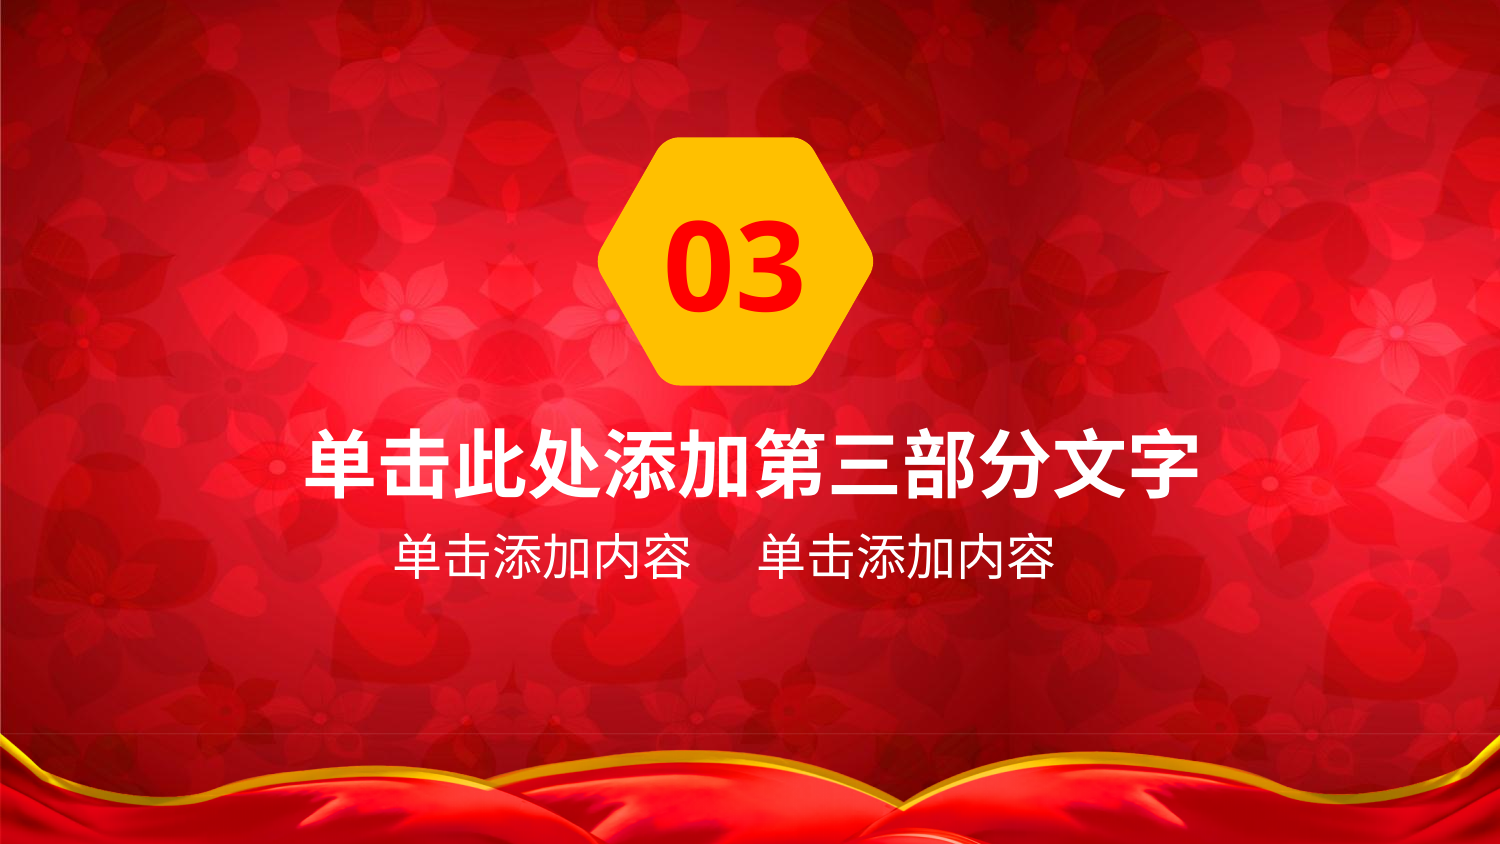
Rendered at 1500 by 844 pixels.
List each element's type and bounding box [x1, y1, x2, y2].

text_box [0, 0, 1500, 844]
